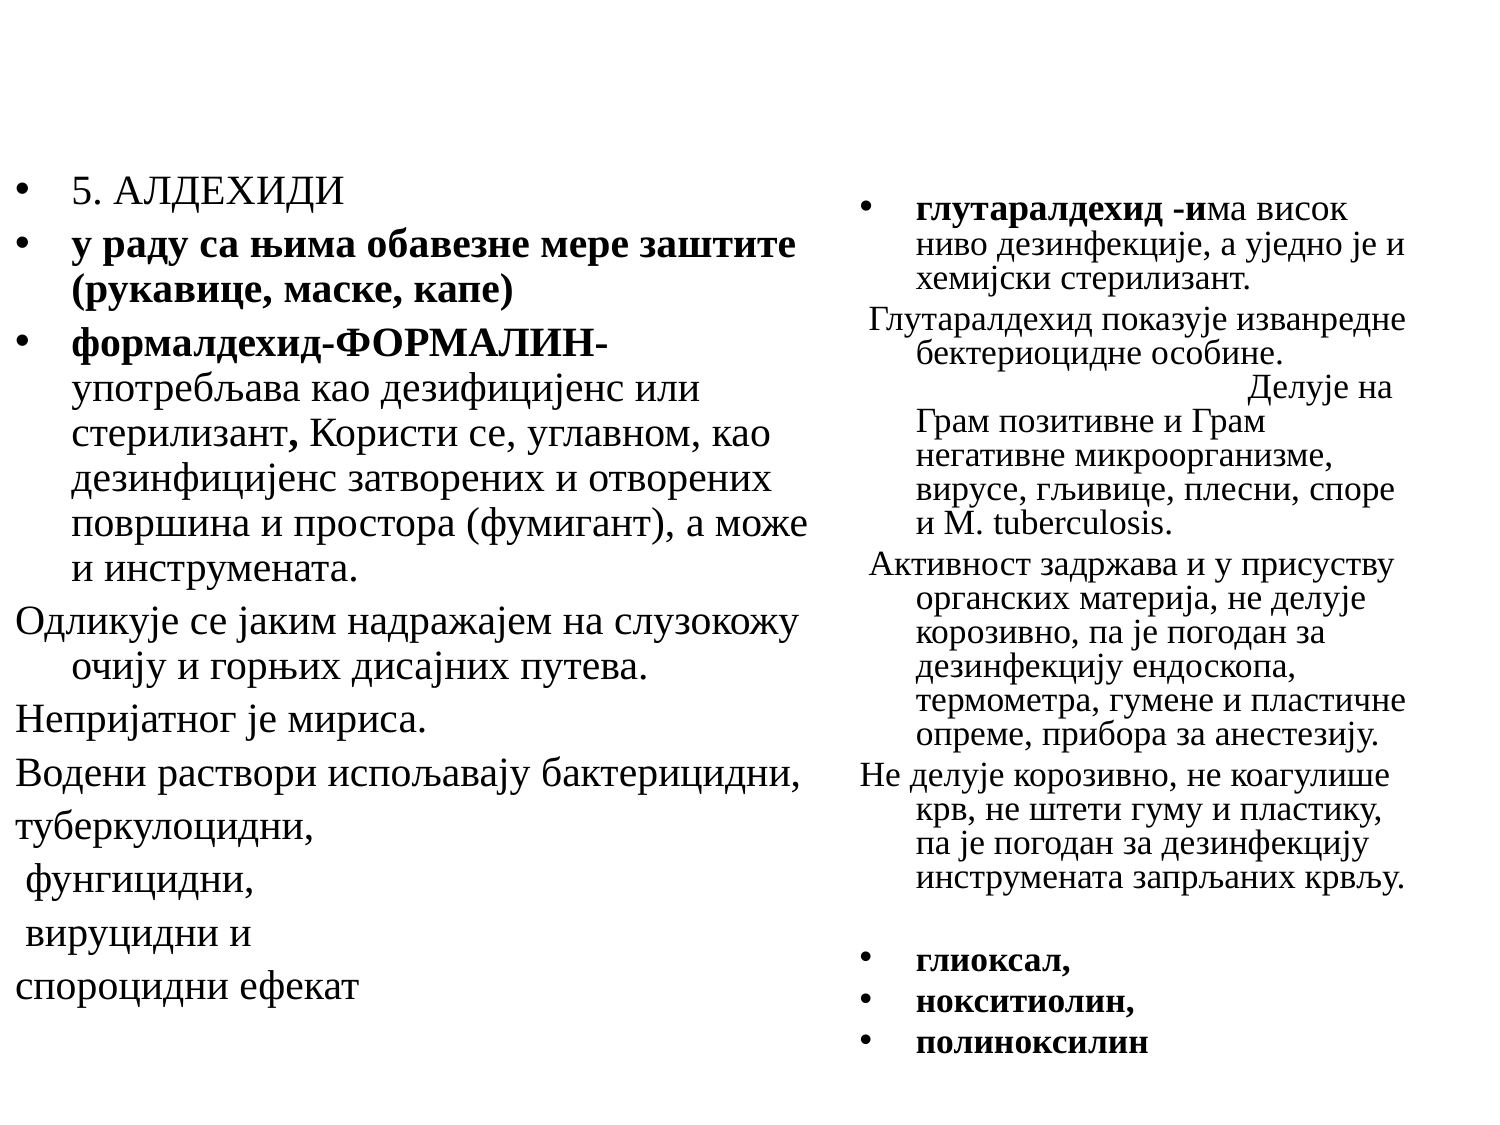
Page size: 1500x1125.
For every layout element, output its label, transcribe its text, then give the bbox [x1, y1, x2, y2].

list 5. АЛДЕХИДИ у раду са њима обавезне мере заштите (рукавице, маске, капе) формалдехид-ФОРМАЛИН- употребљава као дезифицијенс или стерилизант, Користи се, углавном, као дезинфицијенс затворених и отворених површина и простора (фумигант), а може и инструмената. Одликује се јаким надражајем на слузокожу очију и горњих дисајних путева. Непријатног је мириса. Водени раствори испољавају бактерицидни, туберкулоцидни, фунгицидни, вируцидни и спороцидни ефекат [0, 160, 845, 1118]
list глутаралдехид -има висок ниво дезинфекције, а уједно је и хемијски стерилизант. Глутаралдехид показује изванредне бектериоцидне особине. Делује на Грам позитивне и Грам негативне микроорганизме, вирусе, гљивице, плесни, споре и М. tuberculosis. Активност задржава и у присуству органских материја, не делује корозивно, па је погодан за дезинфекцију ендоскопа, термометра, гумене и пластичне опреме, прибора за анестезију. Не делује корозивно, не коагулише крв, не штети гуму и пластику, па је погодан за дезинфекцију инструмената запрљаних крвљу. глиоксал, нокситиолин, полиноксилин [844, 184, 1425, 1118]
